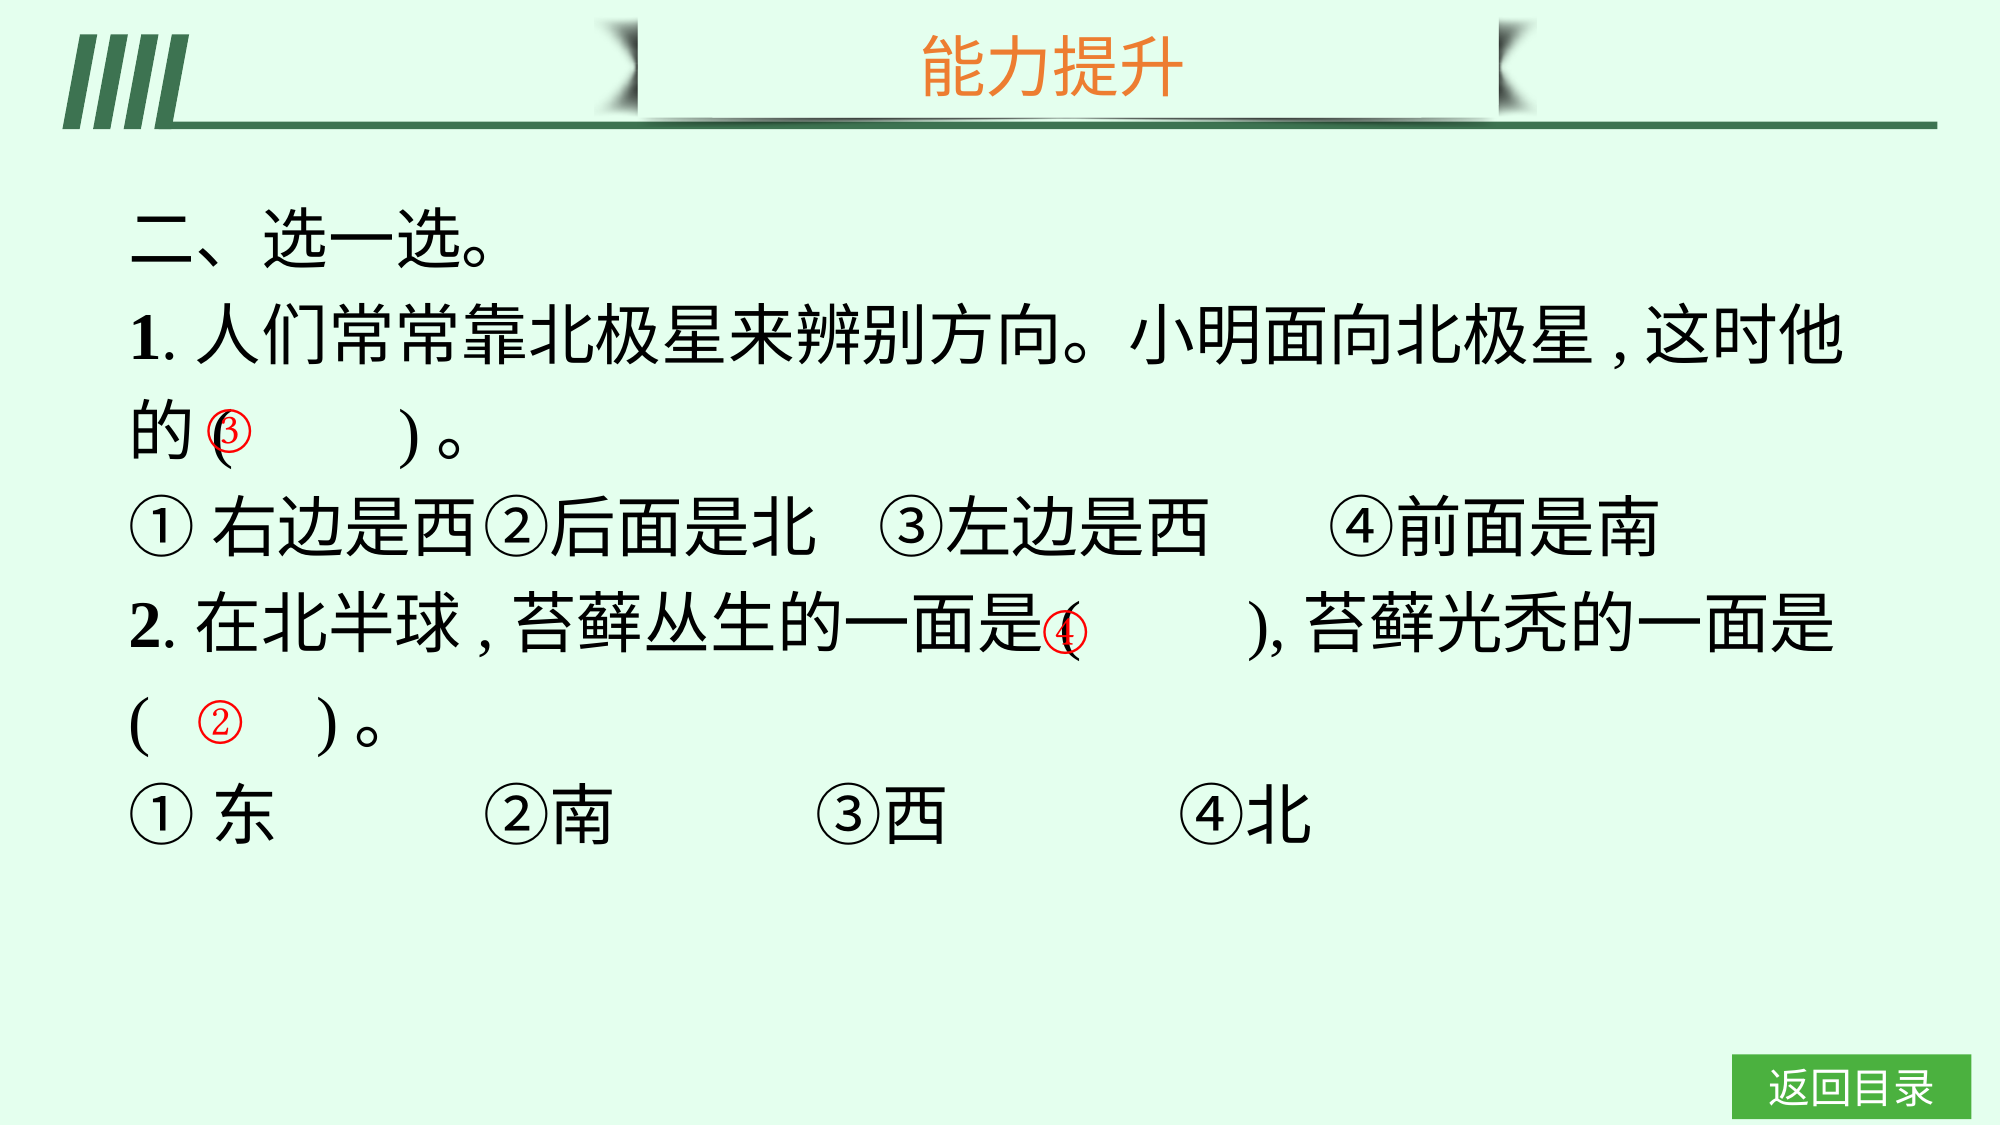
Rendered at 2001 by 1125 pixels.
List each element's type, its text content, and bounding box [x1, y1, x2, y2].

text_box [594, 16, 1537, 127]
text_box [62, 34, 1938, 130]
text_box ③ [190, 362, 271, 473]
text_box ② [180, 653, 261, 764]
text_box ④ [1025, 563, 1106, 675]
text_box 二、选一选。 1.人们常常靠北极星来辨别方向。小明面向北极星,这时他的( )。 ①右边是西 ②后面是北 ③左边是西 ④前面是南 2.在北半球,苔藓丛生的一面是( ),苔藓光秃的一面是( )。 ①东 ②南 ③西 ④北 [113, 173, 1887, 860]
